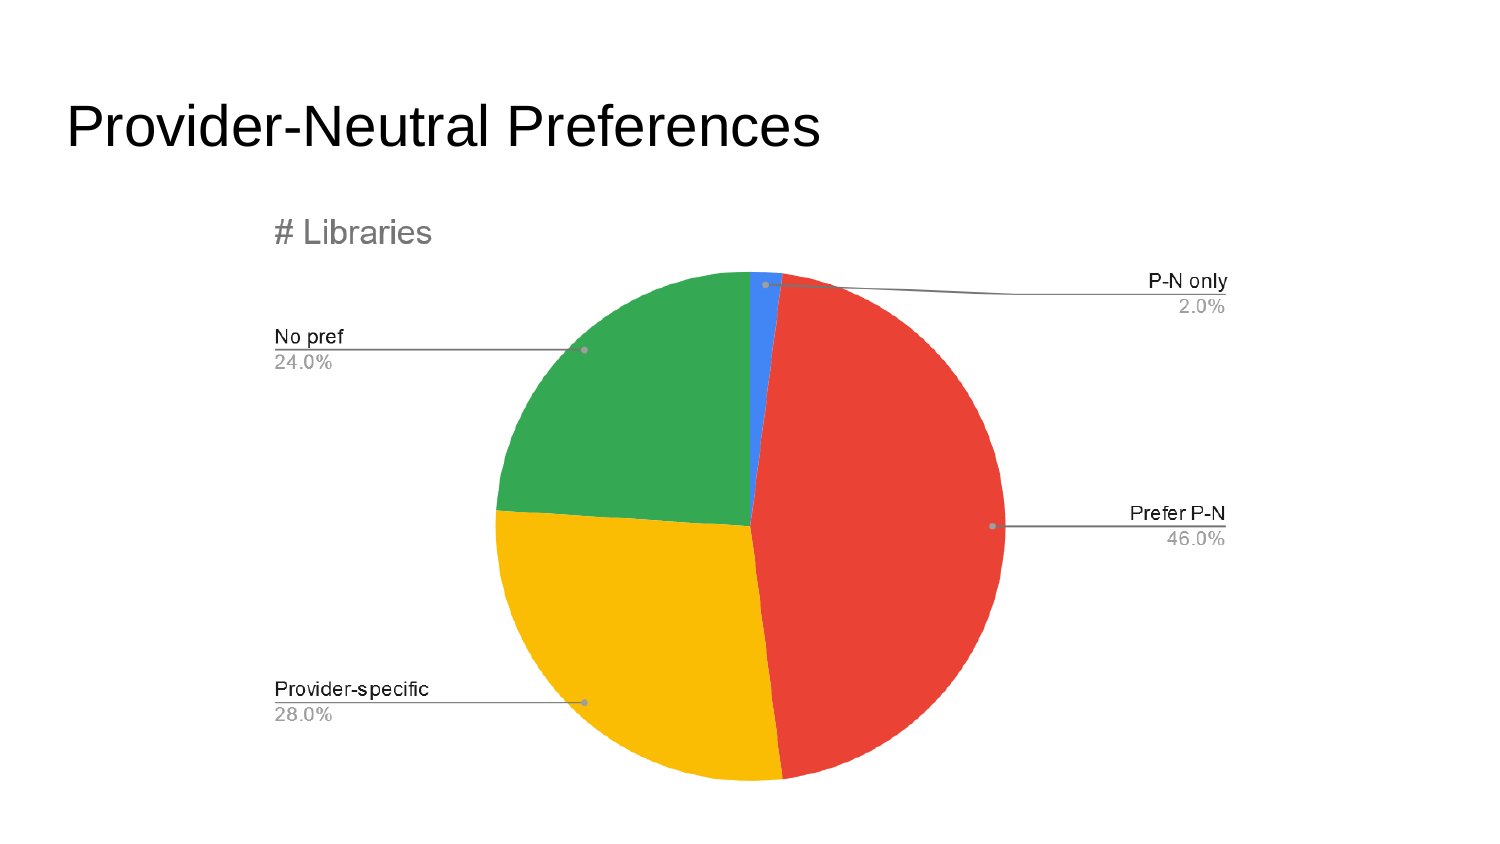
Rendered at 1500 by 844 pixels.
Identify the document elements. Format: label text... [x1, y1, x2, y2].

picture [242, 184, 1258, 813]
title Provider-Neutral Preferences [51, 72, 1449, 167]
